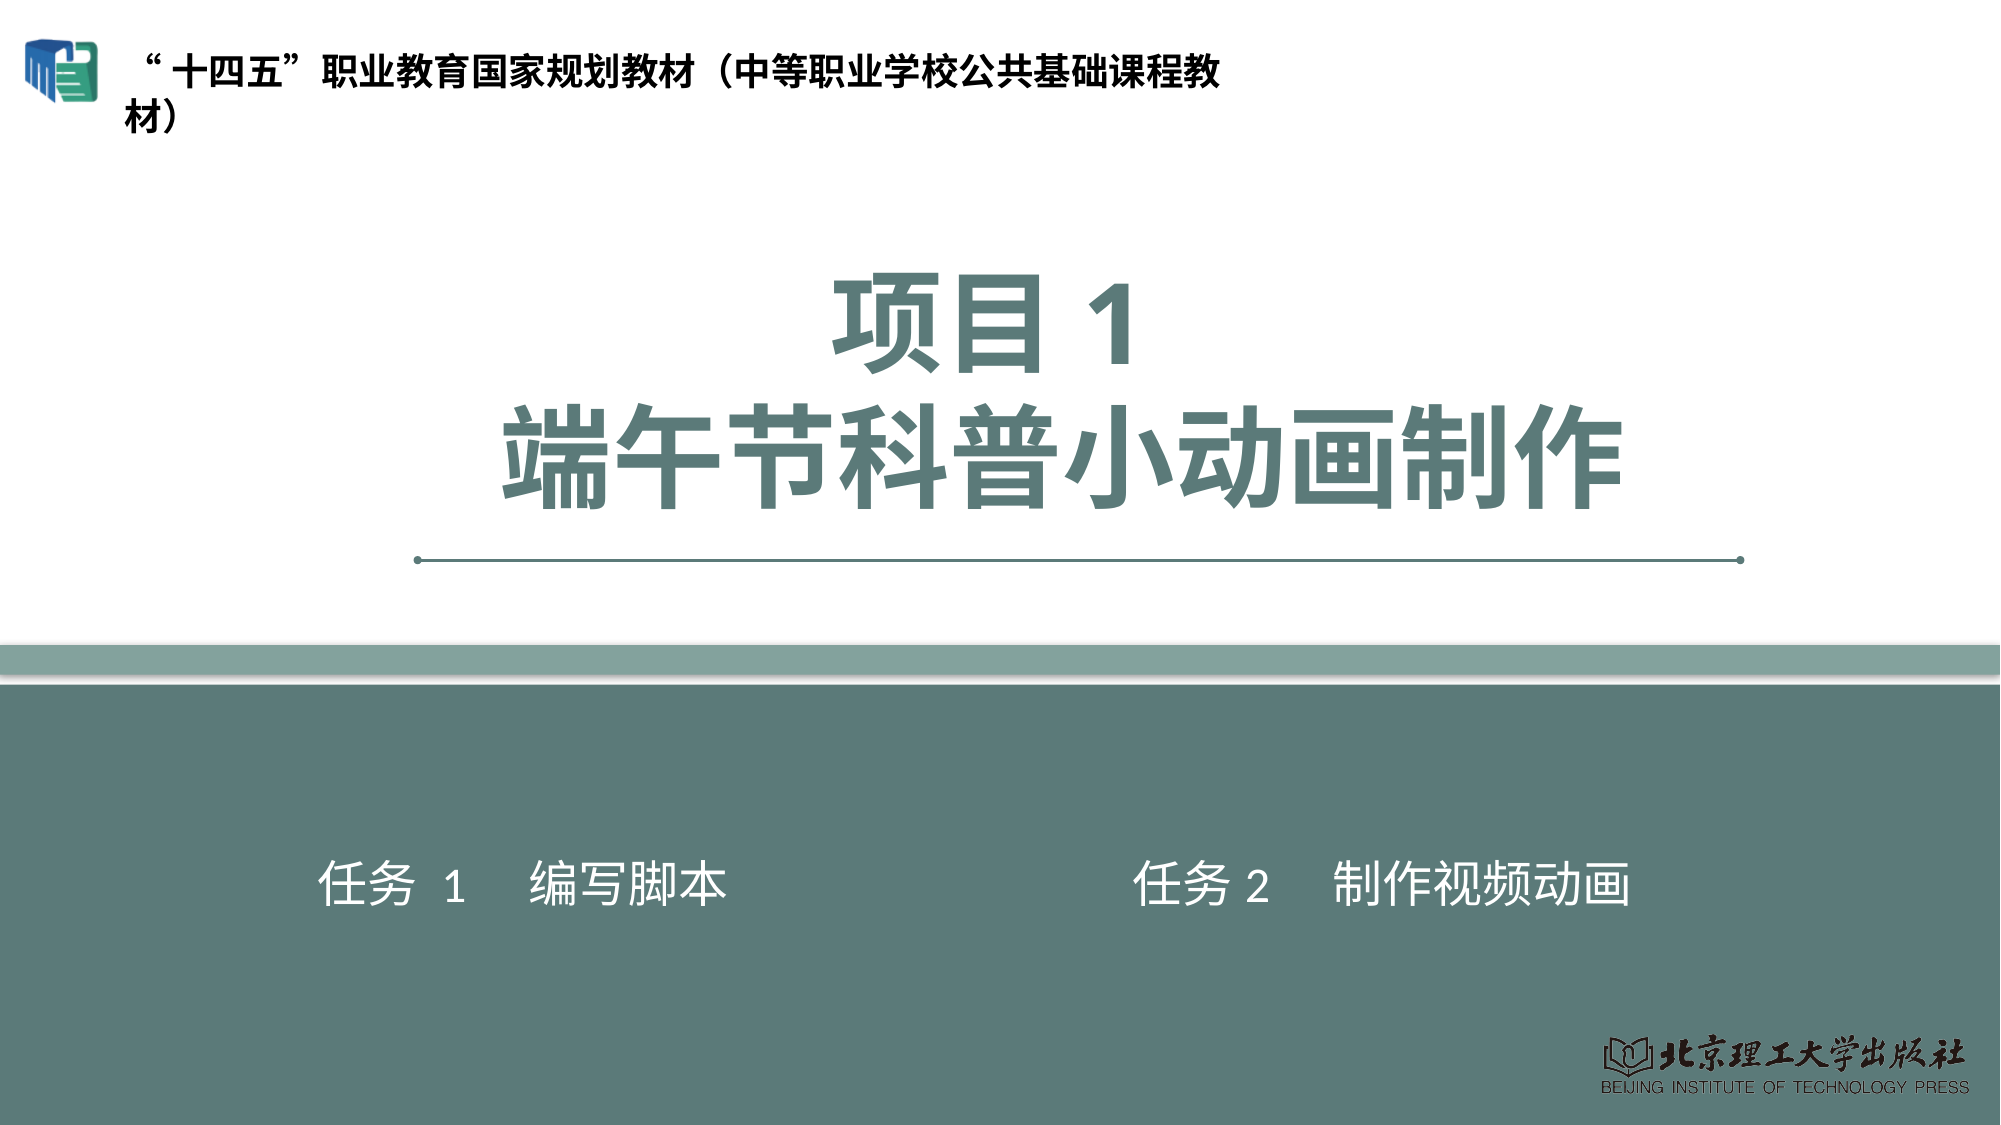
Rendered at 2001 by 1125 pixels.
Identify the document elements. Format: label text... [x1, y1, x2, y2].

picture [1602, 1034, 1969, 1094]
text_box “十四五”职业教育国家规划教材（中等职业学校公共基础课程教材） [109, 40, 1308, 146]
text_box [0, 684, 2000, 1125]
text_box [338, 244, 1786, 561]
text_box [0, 644, 2000, 676]
text_box 任务 1 编写脚本 [303, 844, 1084, 920]
picture [11, 19, 110, 118]
text_box 任务2 制作视频动画 [1118, 844, 1723, 920]
